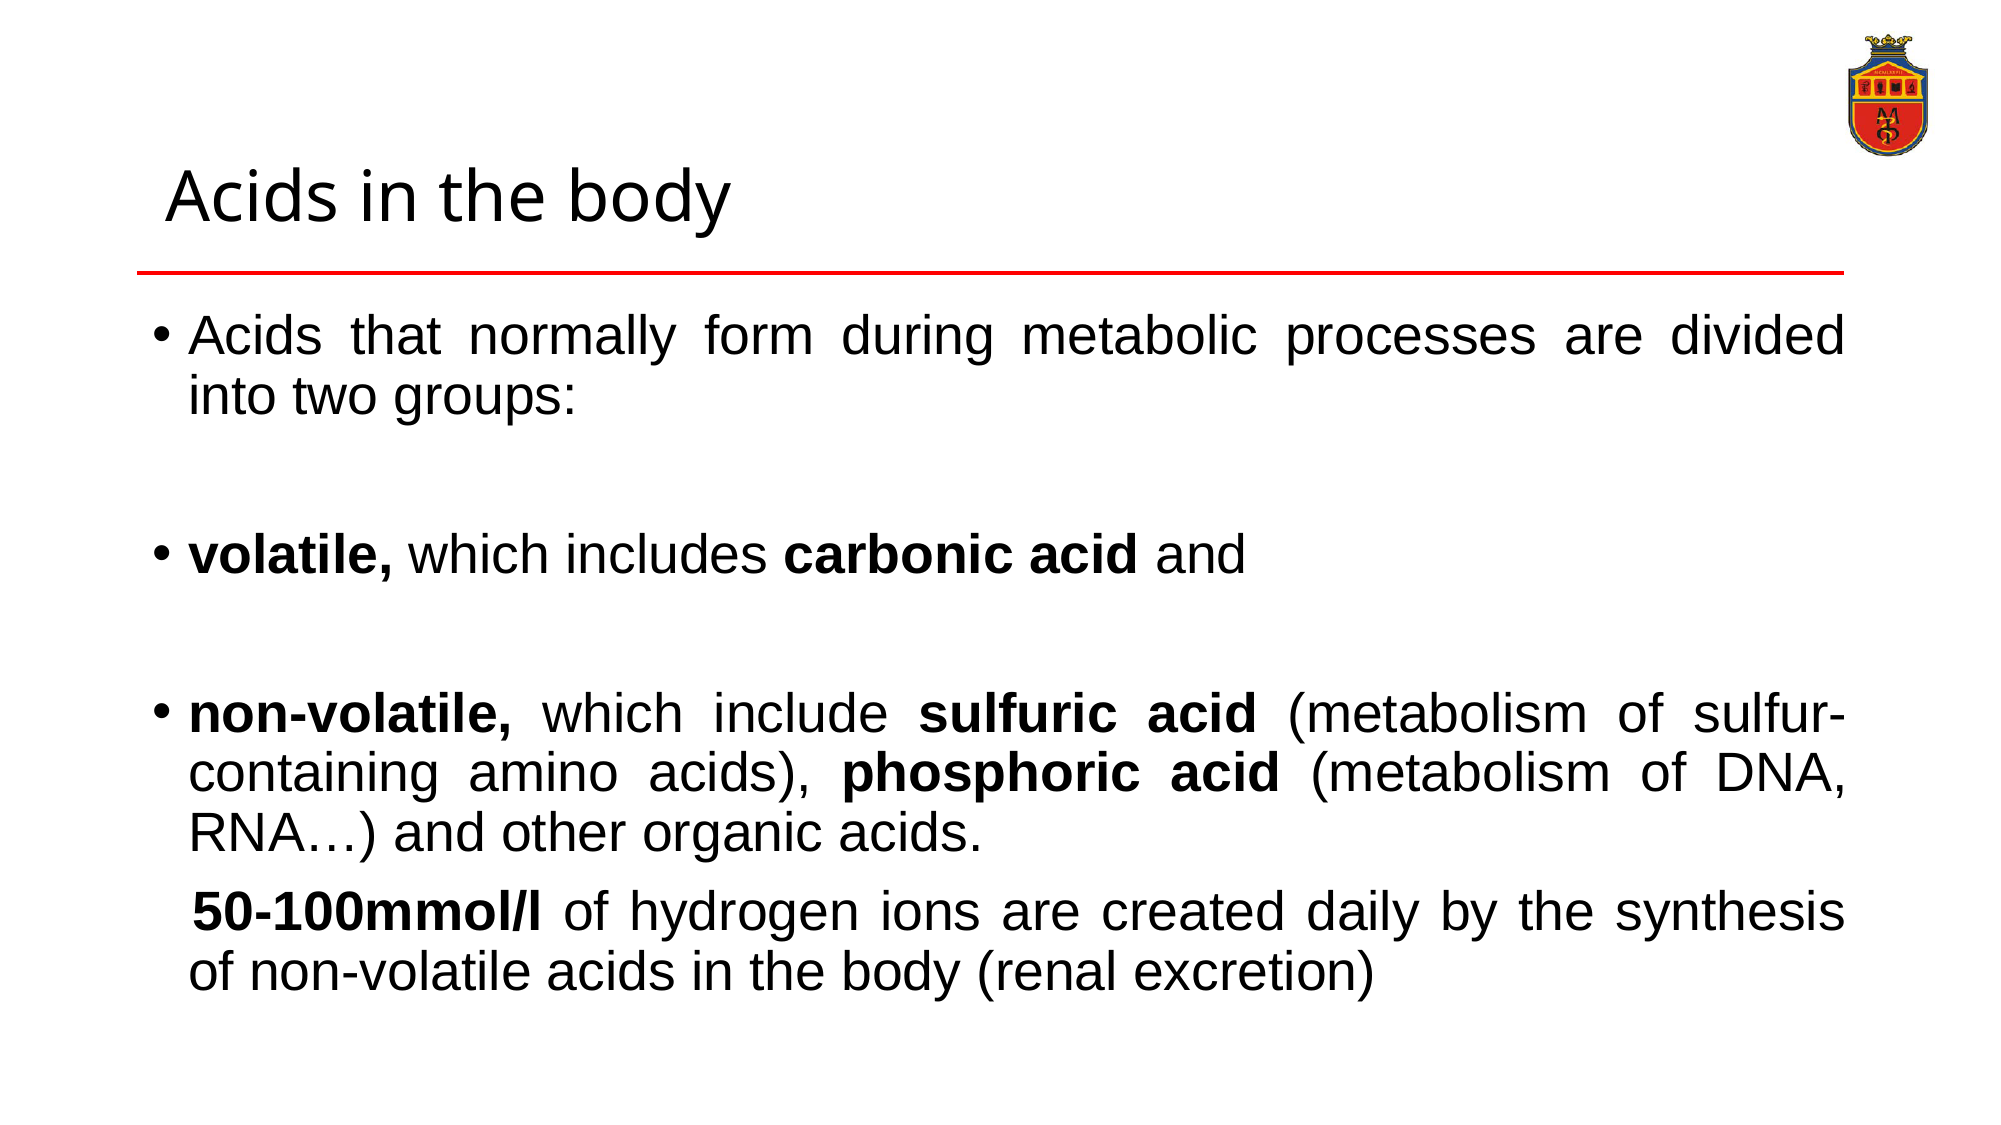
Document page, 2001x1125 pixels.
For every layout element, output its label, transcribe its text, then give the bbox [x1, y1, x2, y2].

list Acids that normally form during metabolic processes are divided into two groups: volatile, which includes carbonic acid and non-volatile, which include sulfuric acid (metabolism of sulfur-containing amino acids), phosphoric acid (metabolism of DNA, RNA…) and other organic acids. 50-100mmol/l of hydrogen ions are created daily by the synthesis of non-volatile acids in the body (renal excretion) [137, 299, 1863, 1014]
picture [1794, 16, 1969, 189]
title Acids in the body [150, 143, 1850, 244]
